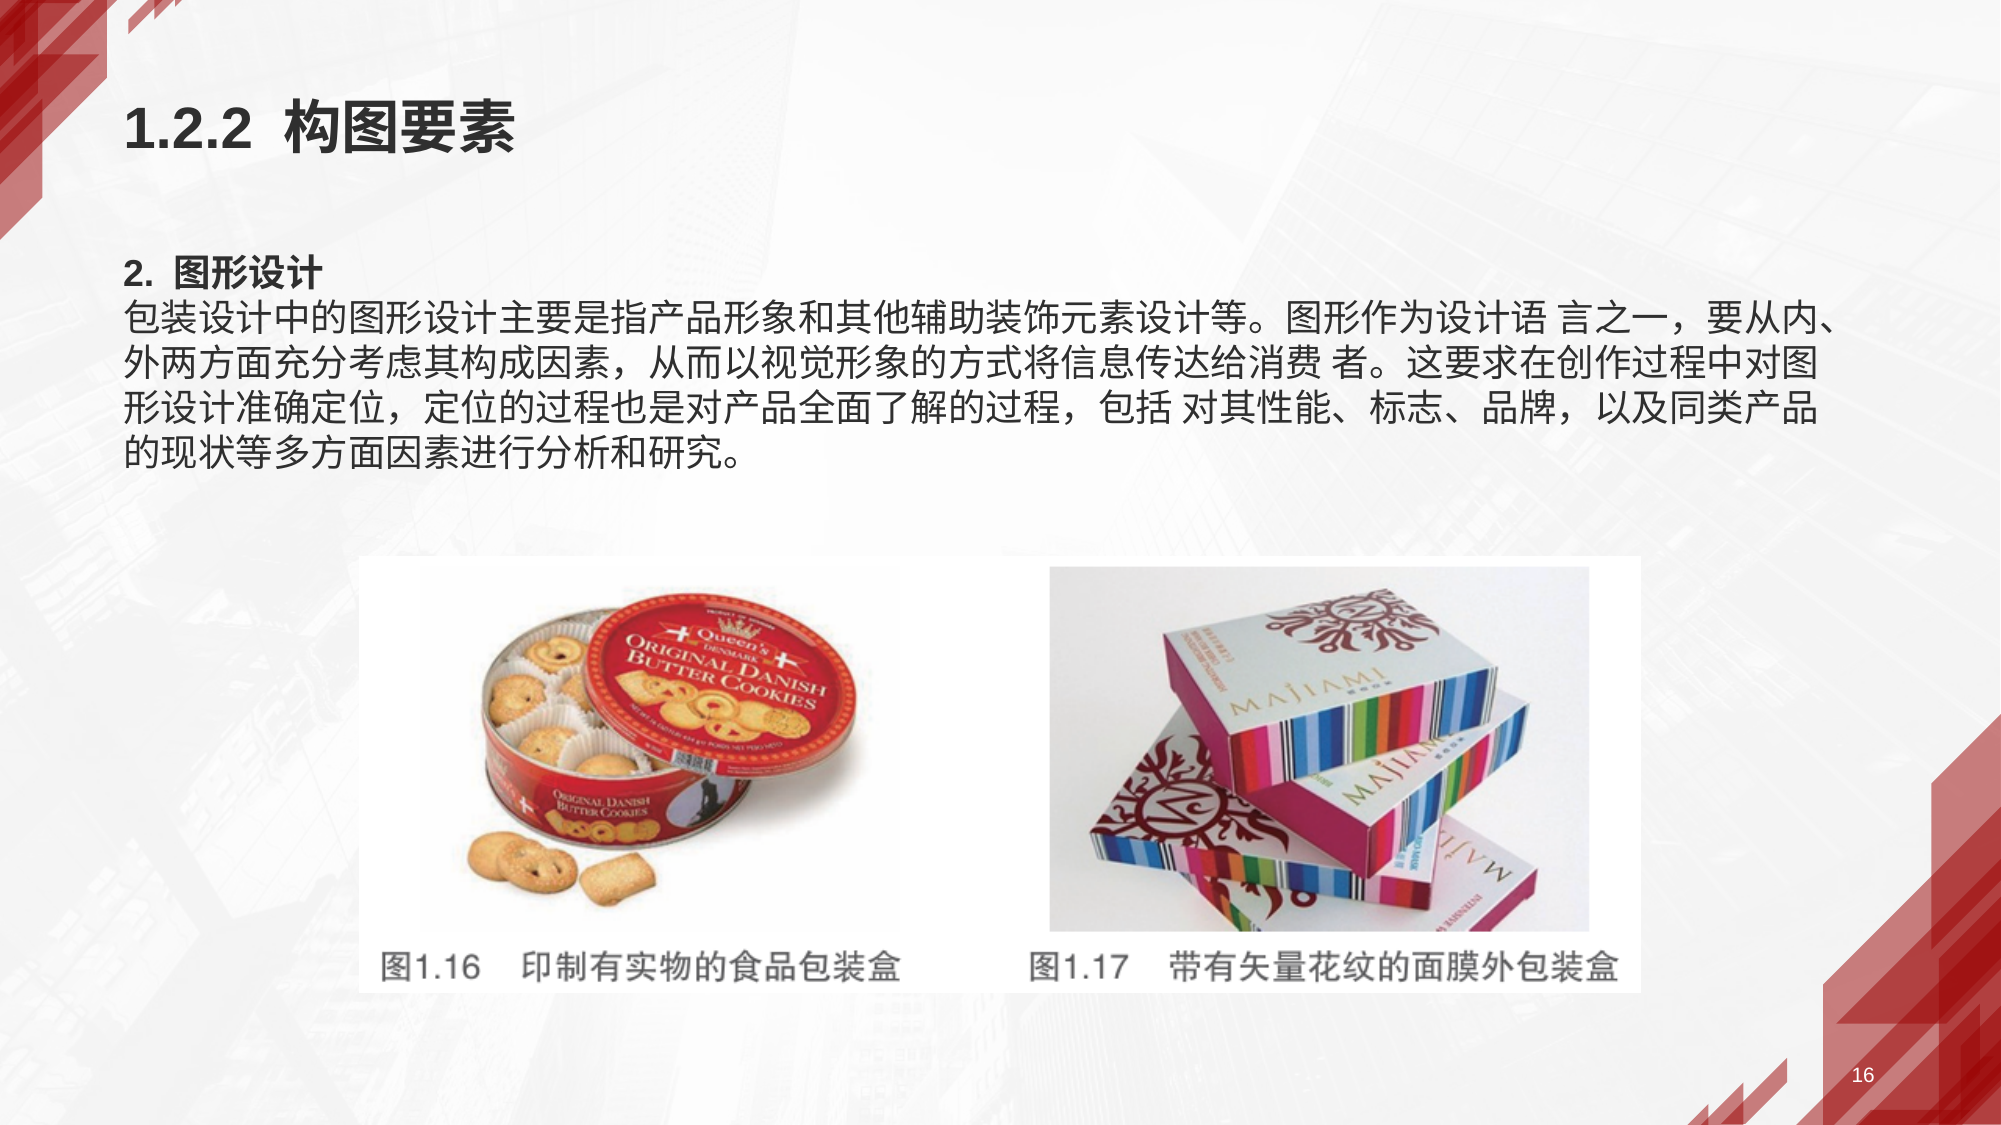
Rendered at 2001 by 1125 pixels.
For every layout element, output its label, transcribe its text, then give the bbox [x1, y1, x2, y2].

text_box 2. 图形设计 包装设计中的图形设计主要是指产品形象和其他辅助装饰元素设计等。图形作为设计语 言之一，要从内、外两方面充分考虑其构成因素，从而以视觉形象的方式将信息传达给消费 者。这要求在创作过程中对图形设计准确定位，定位的过程也是对产品全面了解的过程，包括 对其性能、标志、品牌，以及同类产品的现状等多方面因素进行分析和研究。 [108, 241, 1867, 482]
picture [359, 556, 1641, 993]
title 1.2.2 构图要素 [108, 81, 1890, 169]
slide_number 16 [1452, 1056, 1890, 1092]
